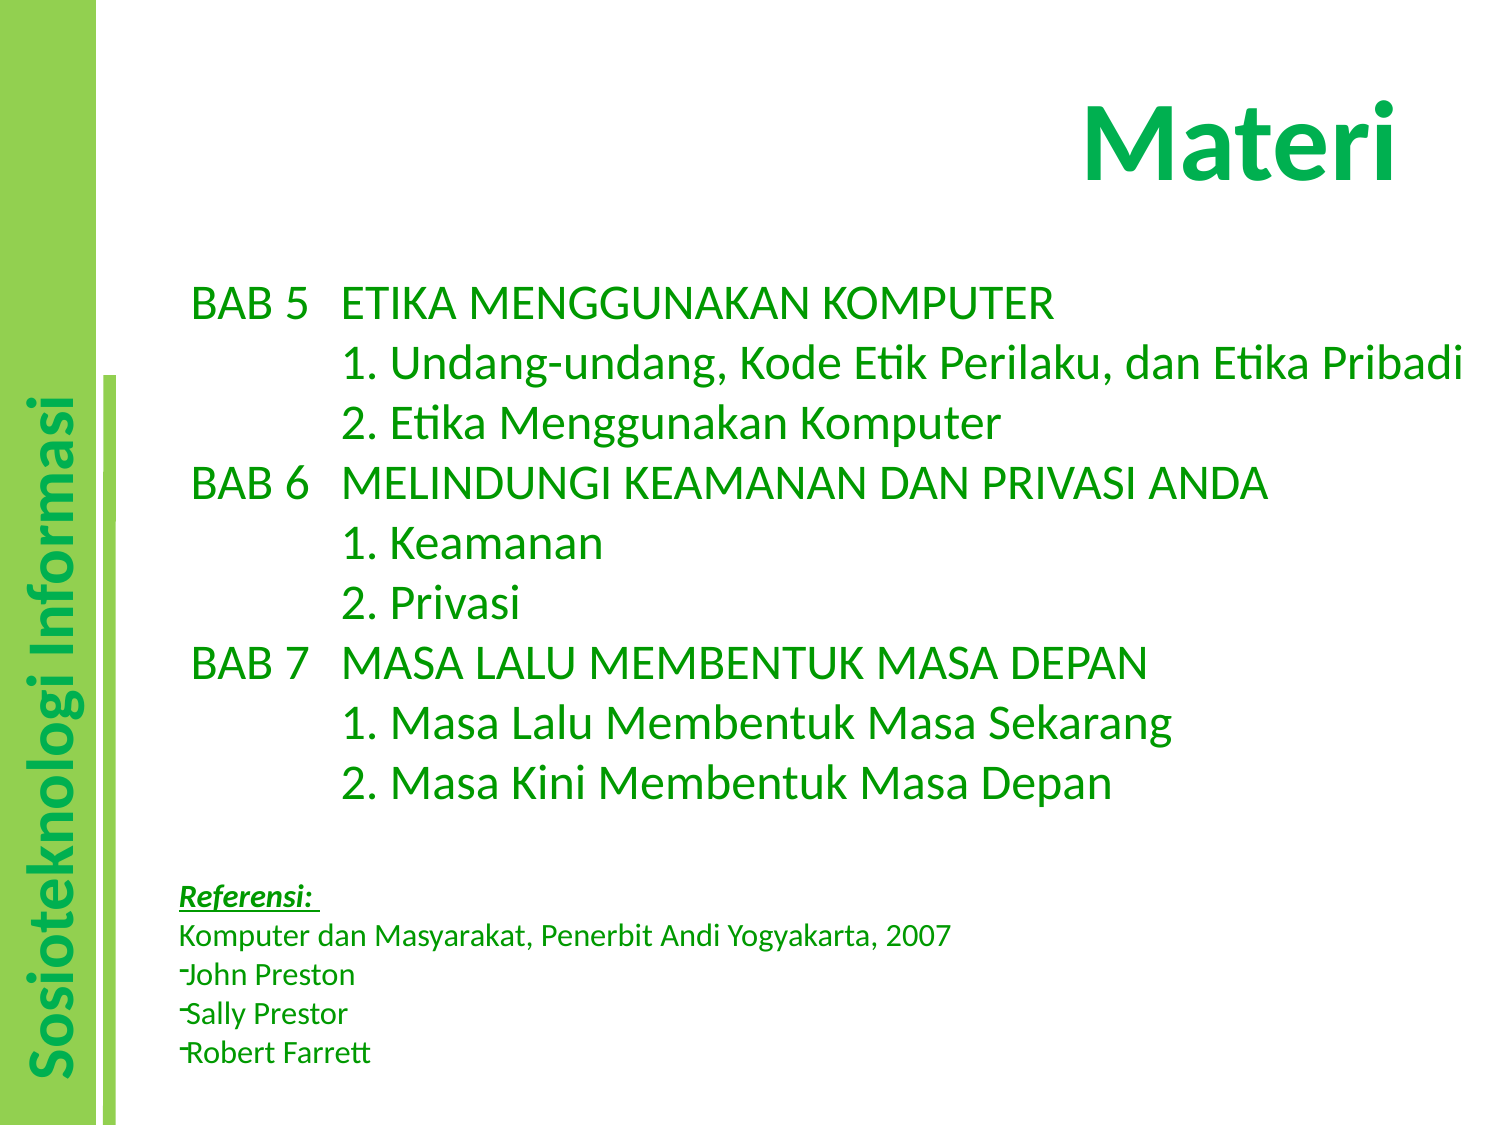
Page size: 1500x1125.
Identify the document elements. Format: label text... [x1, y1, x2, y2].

text_box BAB 5 ETIKA MENGGUNAKAN KOMPUTER 1. Undang-undang, Kode Etik Perilaku, dan Etika Pribadi 2. Etika Menggunakan Komputer BAB 6 MELINDUNGI KEAMANAN DAN PRIVASI ANDA 1. Keamanan 2. Privasi BAB 7 MASA LALU MEMBENTUK MASA DEPAN 1. Masa Lalu Membentuk Masa Sekarang 2. Masa Kini Membentuk Masa Depan [175, 257, 1500, 821]
text_box Referensi: Komputer dan Masyarakat, Penerbit Andi Yogyakarta, 2007 John Preston Sally Prestor Robert Farrett [164, 867, 1430, 1078]
title Materi [937, 58, 1437, 211]
